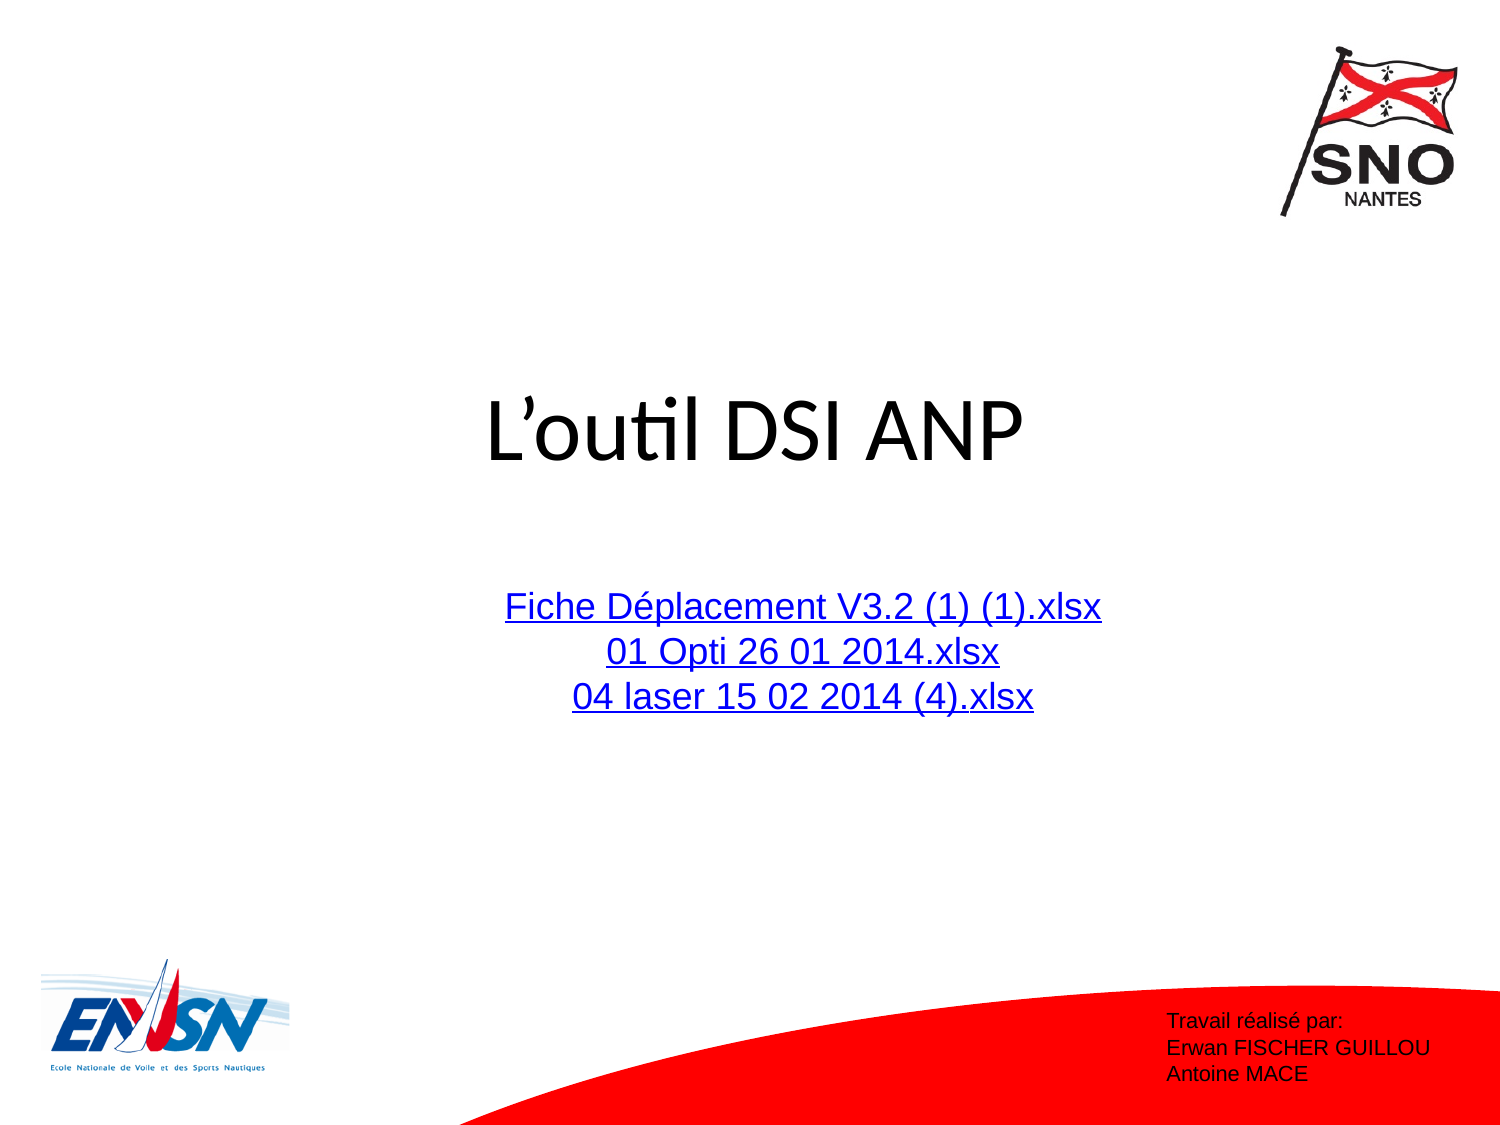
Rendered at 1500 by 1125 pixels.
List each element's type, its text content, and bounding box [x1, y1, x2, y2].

text_box L’outil DSI ANP [253, 361, 1258, 432]
text_box Fiche Déplacement V3.2 (1) (1).xlsx 01 Opti 26 01 2014.xlsx 04 laser 15 02 2014 (4).xlsx [171, 574, 1435, 724]
picture [40, 952, 290, 1098]
text_box Travail réalisé par: Erwan FISCHER GUILLOU Antoine MACE [1151, 999, 1500, 1093]
text_box [459, 985, 1500, 1125]
picture [1277, 42, 1462, 220]
title [111, 432, 1388, 752]
